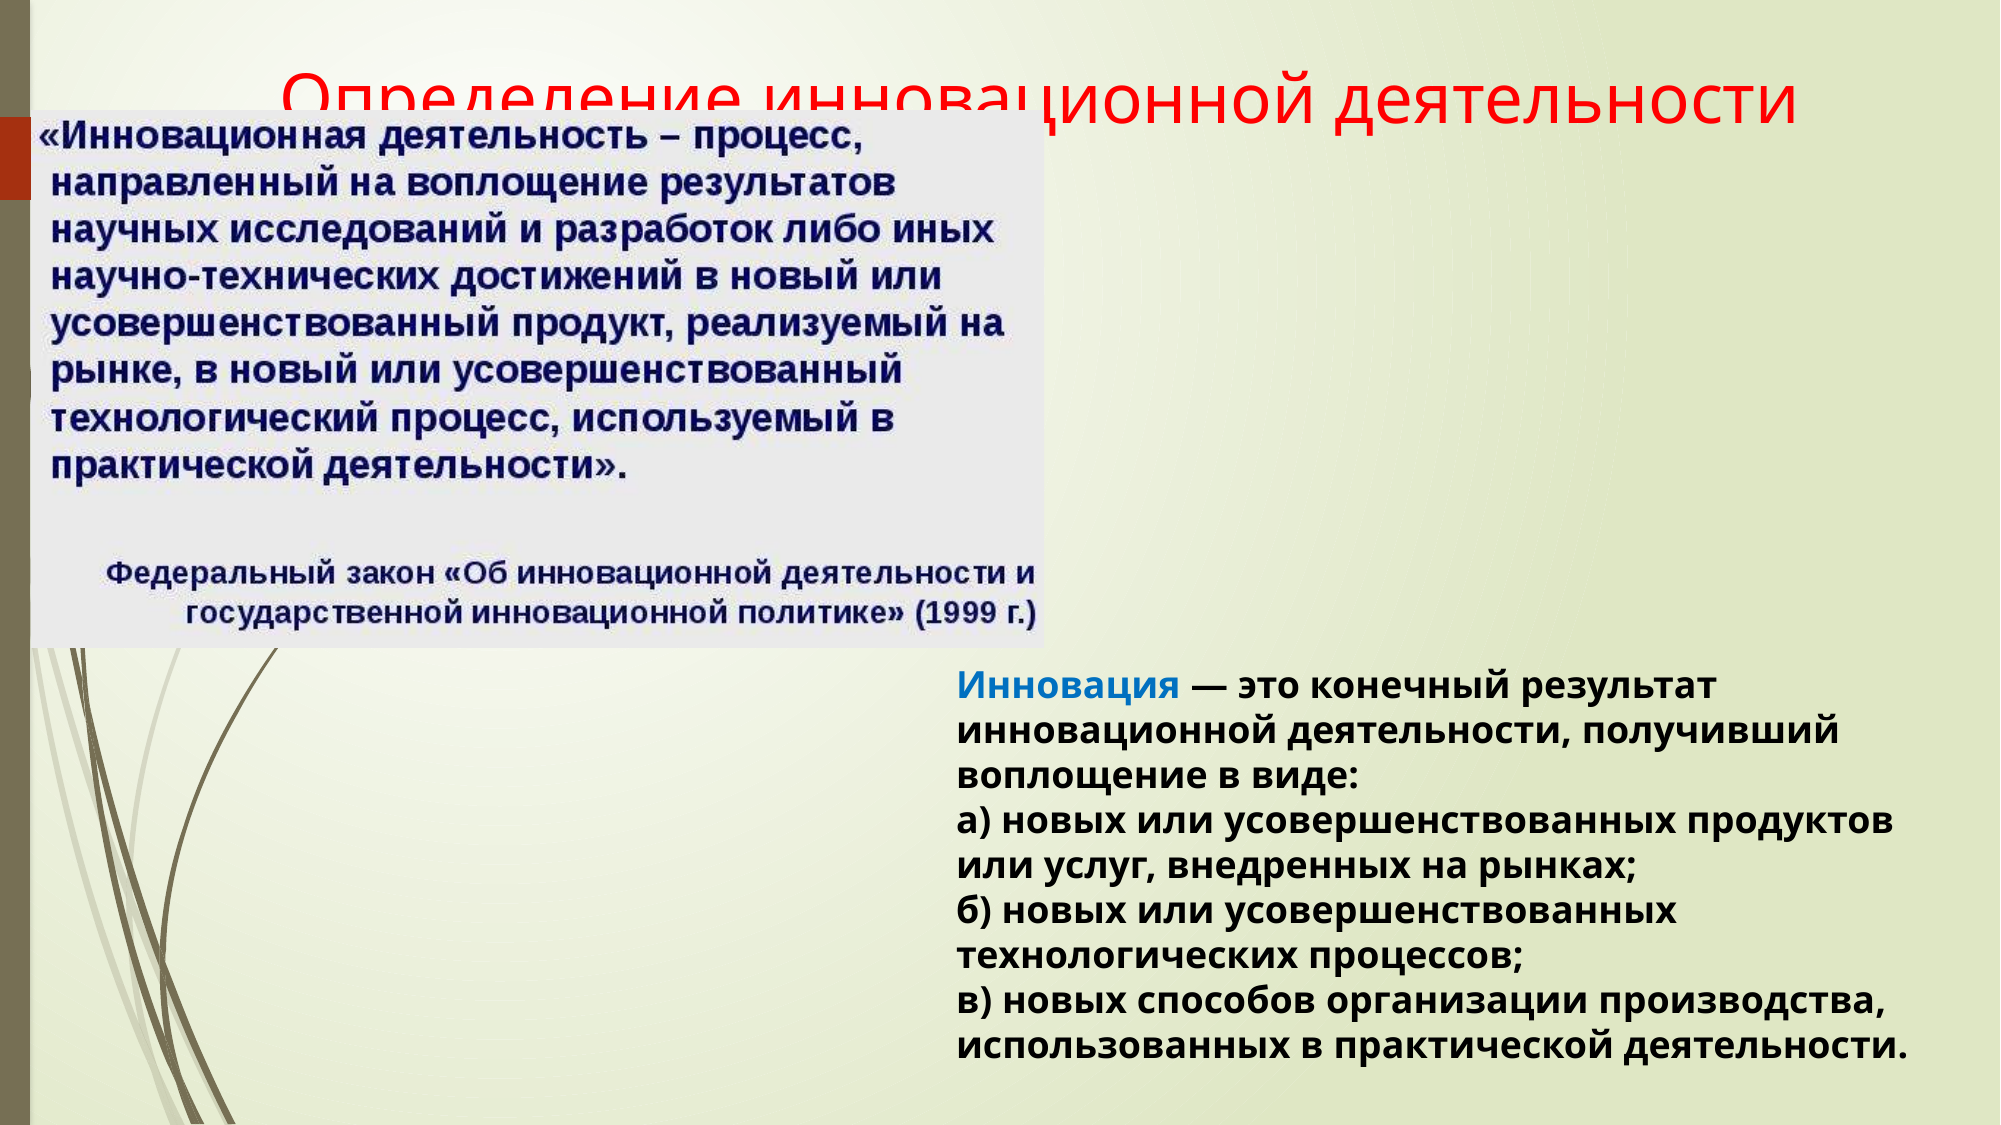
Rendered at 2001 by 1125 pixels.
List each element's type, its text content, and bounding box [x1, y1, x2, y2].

picture [30, 110, 1045, 649]
title Определение инновационной деятельности [265, 47, 1888, 165]
text_box Инновация — это конечный результат инновационной деятельности, получивший воплощение в виде: а) новых или усовершенствованных продуктов или услуг, внедренных на рынках; б) новых или усовершенствованных технологических процессов; в) новых способов организации производства, использованных в практической деятельности. [941, 653, 1942, 1073]
